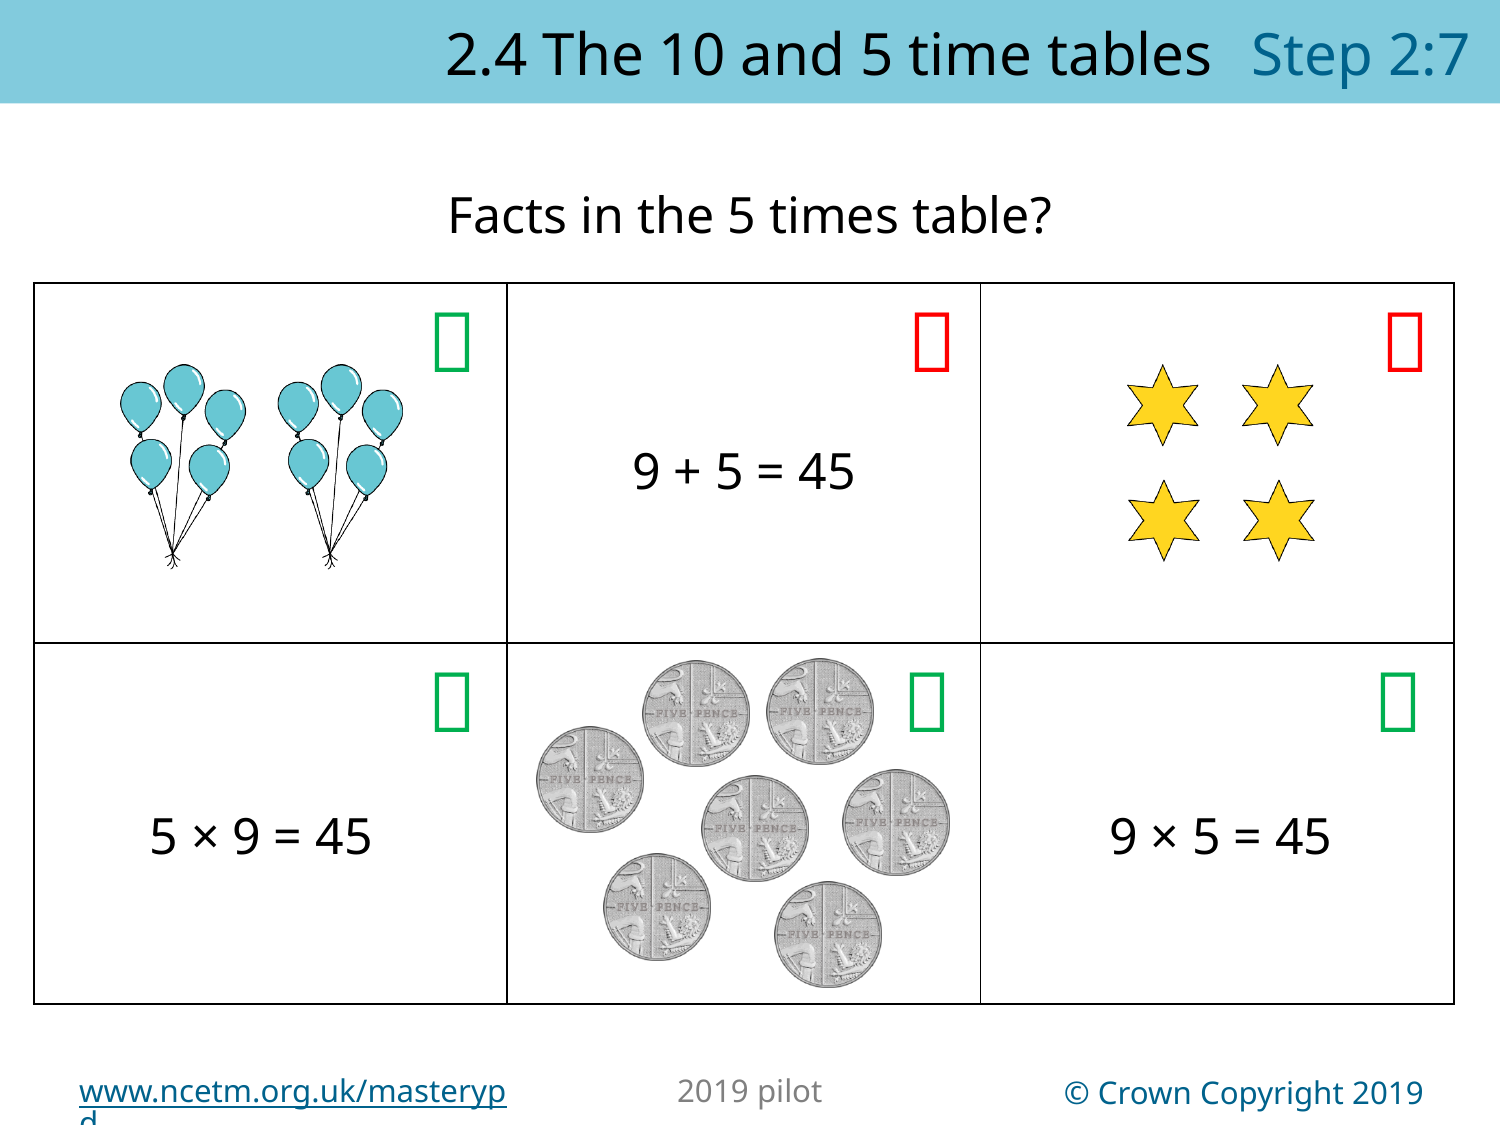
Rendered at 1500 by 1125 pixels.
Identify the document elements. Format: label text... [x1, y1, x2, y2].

text_box  [412, 281, 493, 397]
text_box  [892, 281, 973, 397]
text_box  [887, 641, 968, 757]
text_box 5 × 9 = 45 [134, 796, 388, 872]
table_cell [35, 644, 506, 1003]
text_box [536, 657, 950, 989]
table_header [508, 284, 980, 642]
table_header [981, 284, 1453, 642]
table_cell [508, 644, 980, 1003]
picture [1079, 363, 1363, 576]
picture [119, 363, 403, 576]
table_cell [981, 644, 1453, 1003]
text_box  [1358, 641, 1439, 757]
table_header [35, 284, 506, 642]
list 2.4 The 10 and 5 time tables Step 2:7 [0, 0, 1500, 104]
text_box Facts in the 5 times table? [432, 176, 1068, 252]
text_box  [412, 641, 493, 757]
text_box  [1364, 281, 1446, 397]
